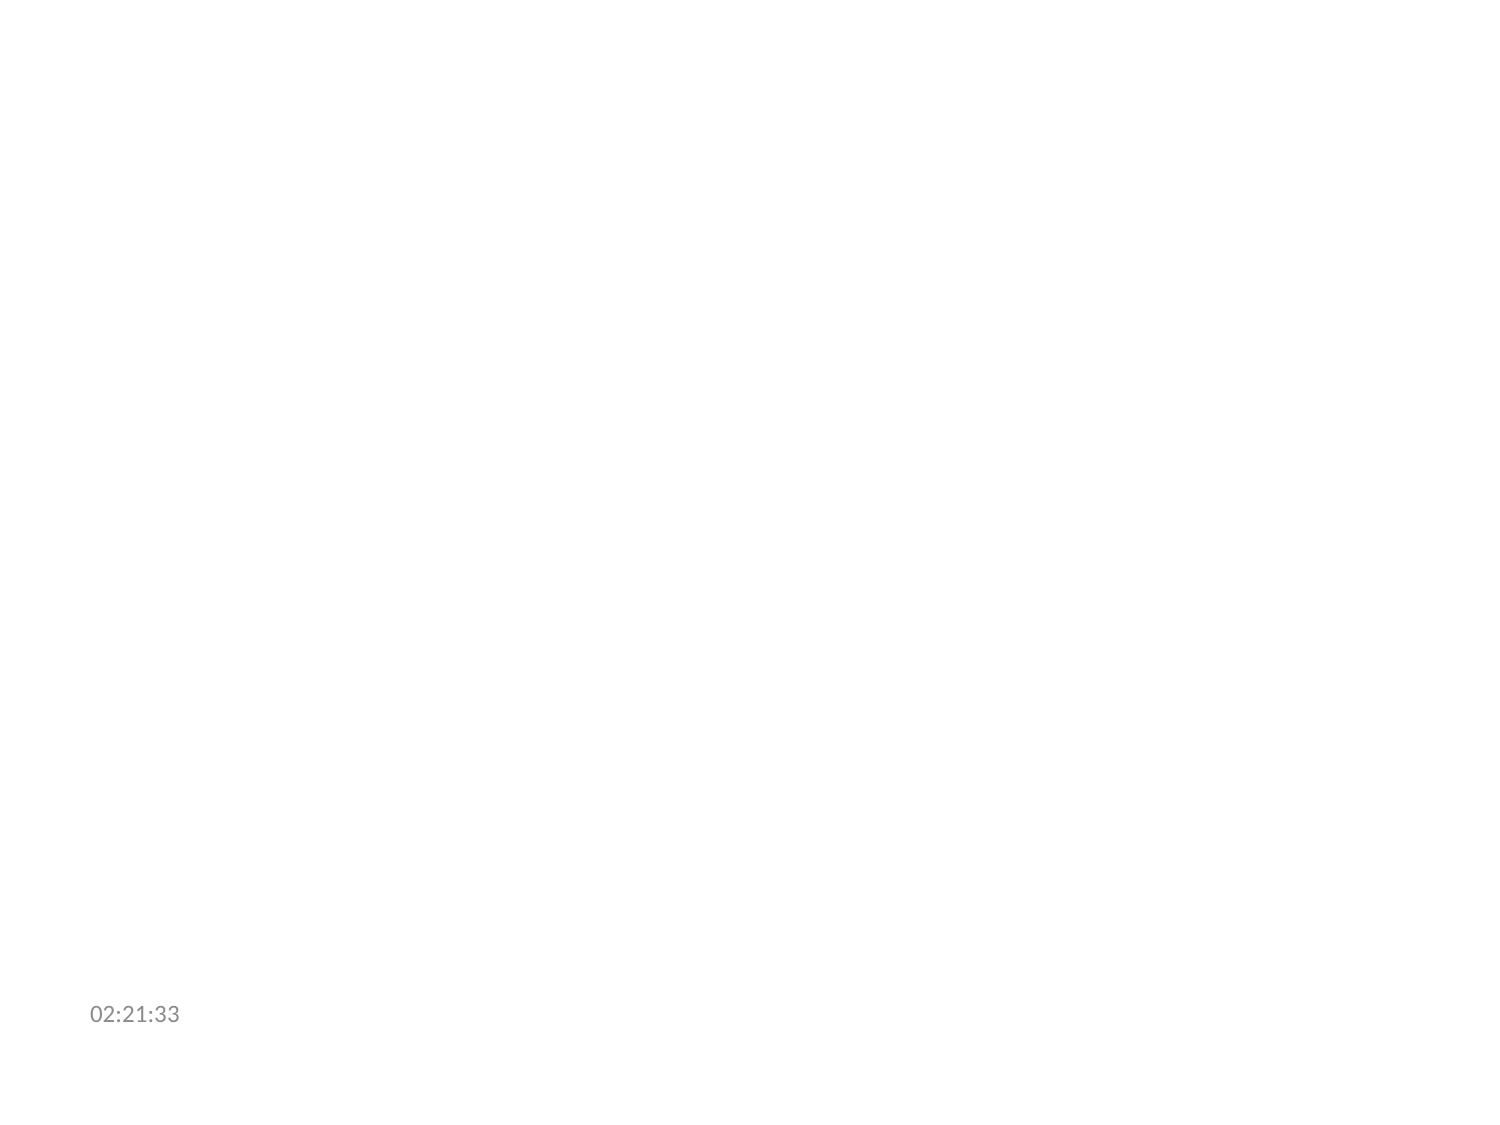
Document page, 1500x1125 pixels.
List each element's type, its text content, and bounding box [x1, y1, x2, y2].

text_box 15:35:09 [75, 982, 425, 1043]
